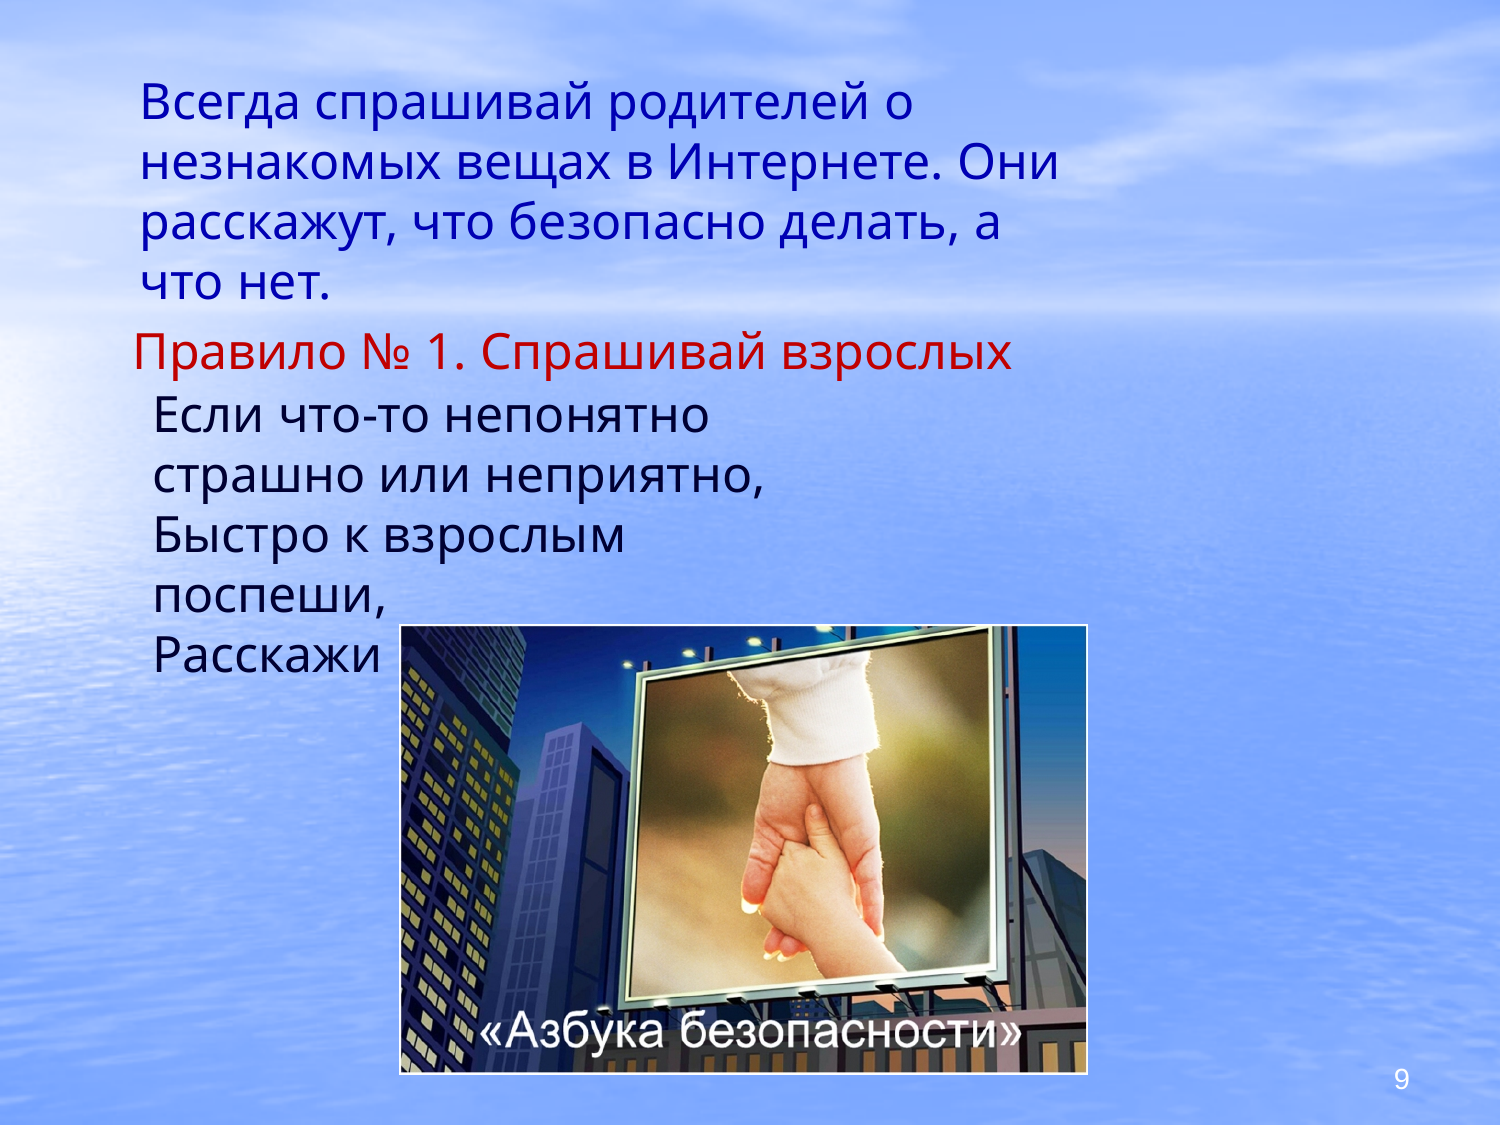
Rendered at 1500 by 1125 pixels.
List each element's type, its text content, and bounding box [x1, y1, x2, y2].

picture [399, 624, 1088, 1076]
slide_number 9 [1074, 1024, 1426, 1103]
text_box Всегда спрашивай родителей о незнакомых вещах в Интернете. Они расскажут, что безопасно делать, а что нет. [124, 62, 1113, 318]
text_box Правило № 1. Спрашивай взрослых [117, 312, 1029, 388]
text_box Если что-то непонятно страшно или неприятно, Быстро к взрослым поспеши, Расскажи и покажи. [137, 388, 888, 690]
